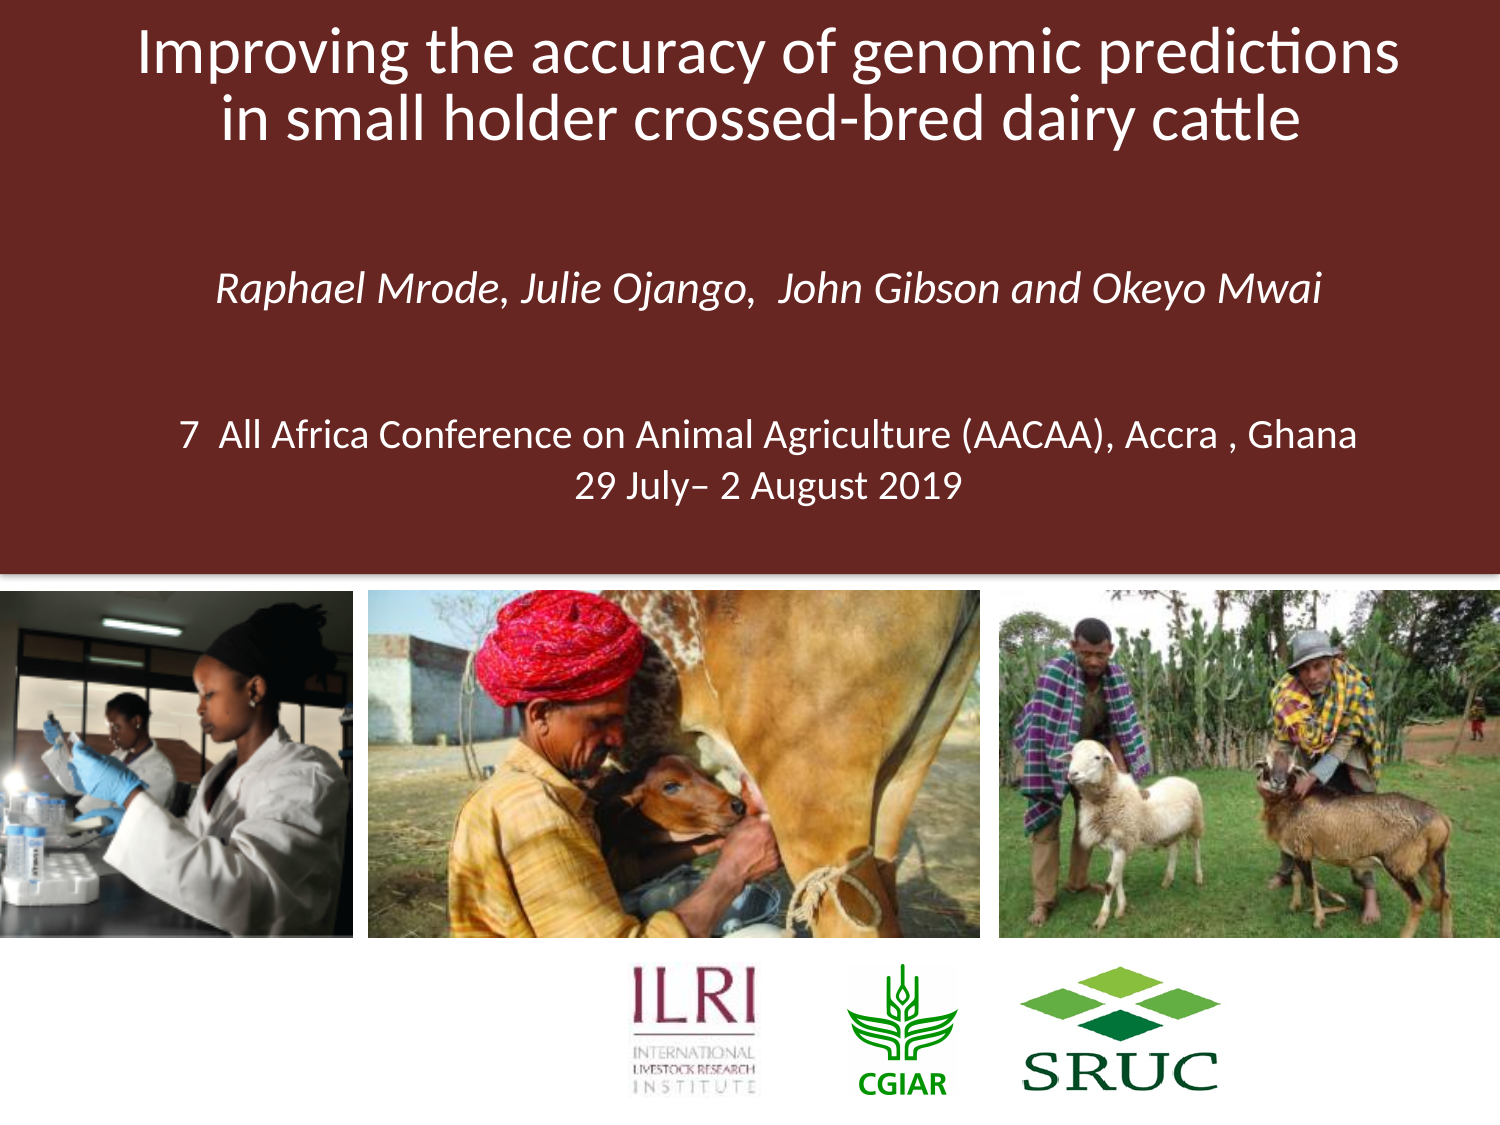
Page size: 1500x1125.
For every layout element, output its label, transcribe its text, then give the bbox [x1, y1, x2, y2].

list 7 All Africa Conference on Animal Agriculture (AACAA), Accra , Ghana 29 July– 2 August 2019 [143, 399, 1394, 562]
list Improving the accuracy of genomic predictions in small holder crossed-bred dairy cattle [99, 12, 1438, 250]
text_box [0, 590, 1500, 938]
list Raphael Mrode, Julie Ojango, John Gibson and Okeyo Mwai [143, 249, 1394, 388]
picture [847, 964, 958, 1096]
picture [628, 962, 761, 1098]
picture [1012, 961, 1231, 1096]
